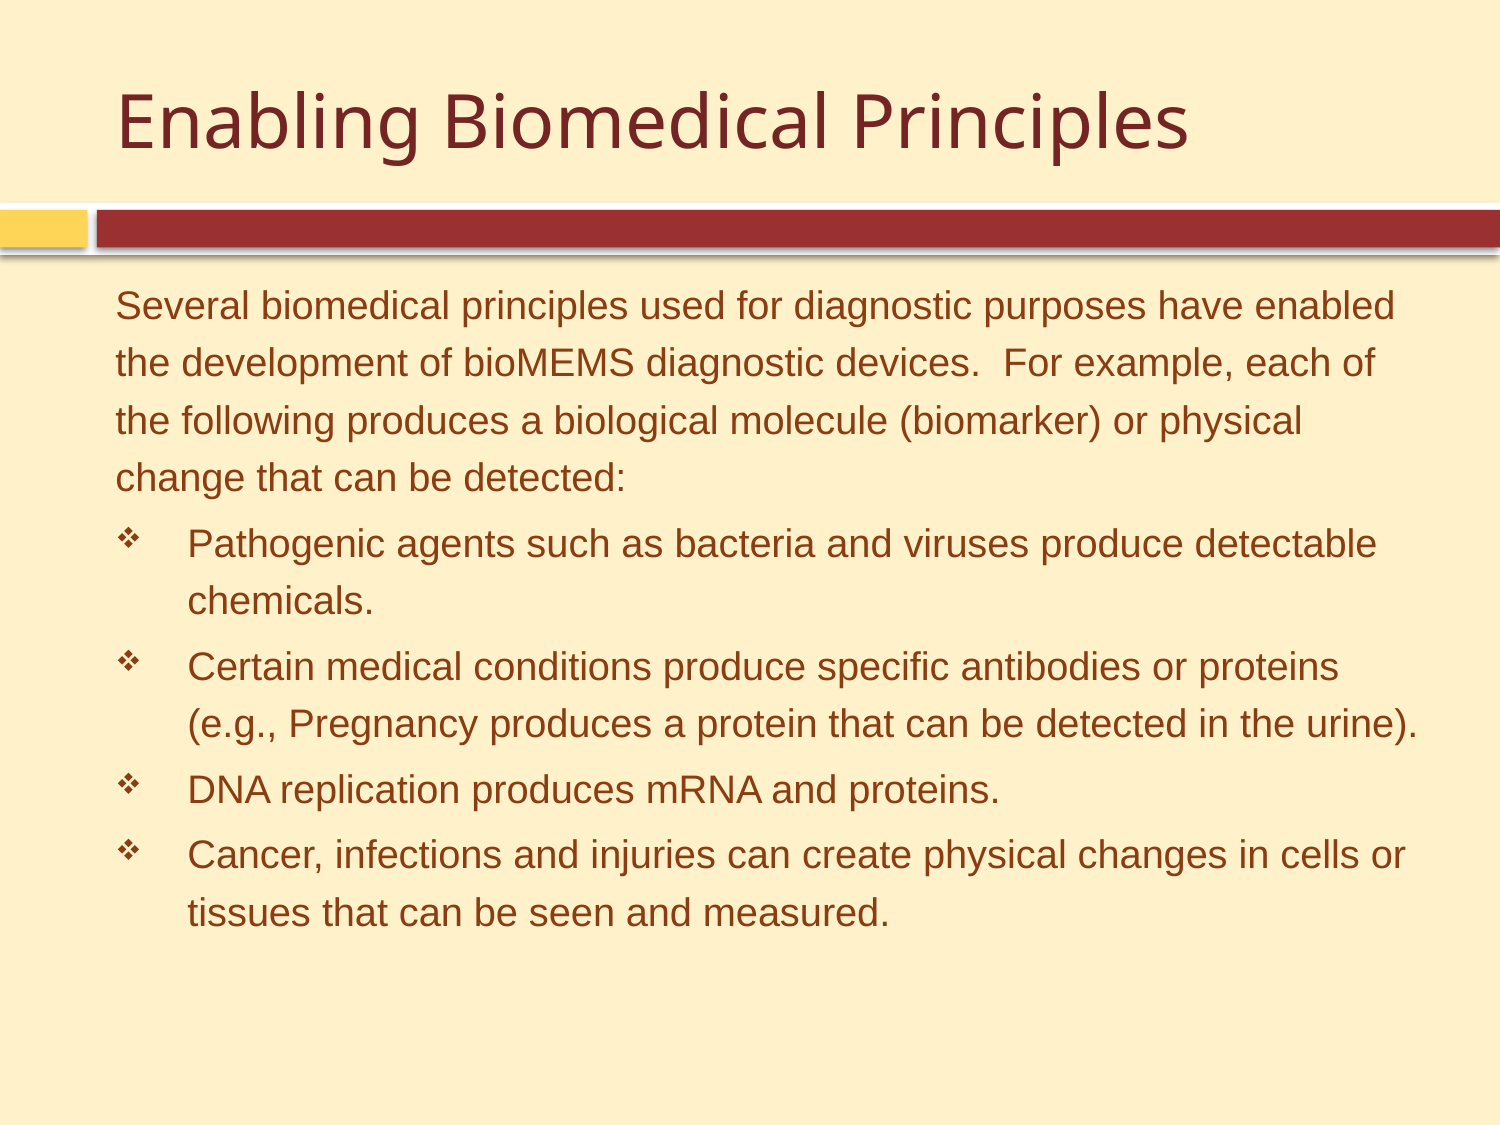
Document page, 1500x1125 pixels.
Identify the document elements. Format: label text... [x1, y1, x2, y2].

title Enabling Biomedical Principles [100, 37, 1438, 200]
list Several biomedical principles used for diagnostic purposes have enabled the development of bioMEMS diagnostic devices. For example, each of the following produces a biological molecule (biomarker) or physical change that can be detected: Pathogenic agents such as bacteria and viruses produce detectable chemicals. Certain medical conditions produce specific antibodies or proteins (e.g., Pregnancy produces a protein that can be detected in the urine). DNA replication produces mRNA and proteins. Cancer, infections and injuries can create physical changes in cells or tissues that can be seen and measured. [100, 262, 1438, 1000]
